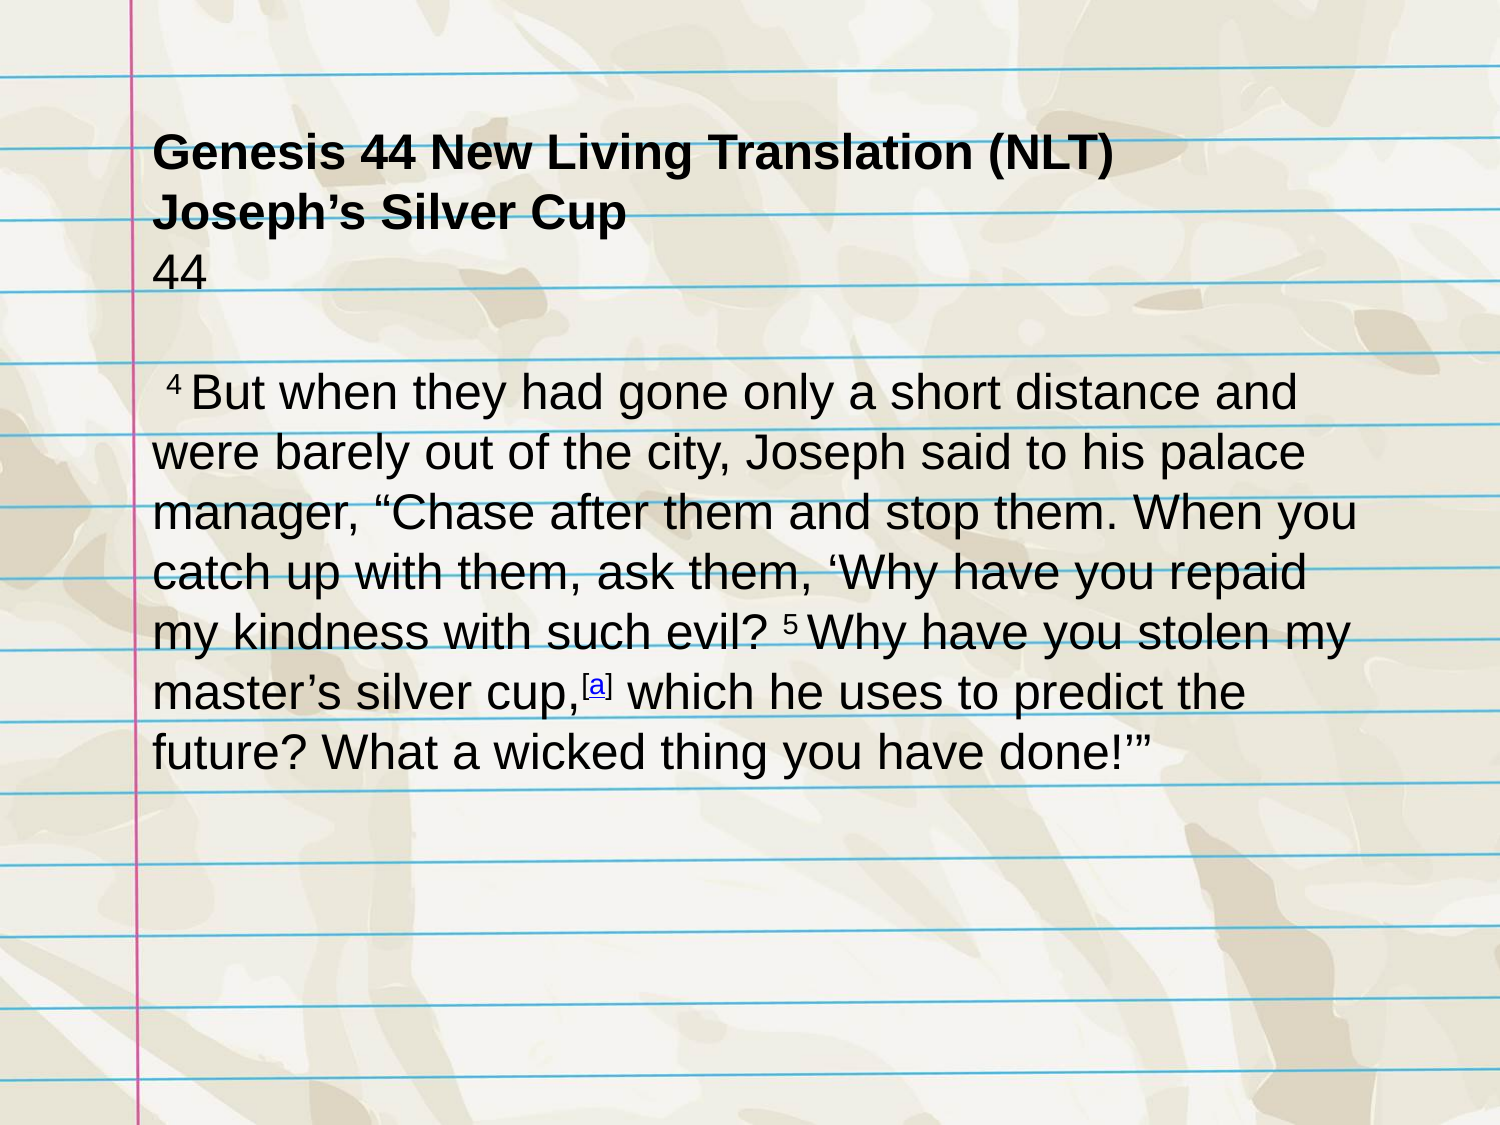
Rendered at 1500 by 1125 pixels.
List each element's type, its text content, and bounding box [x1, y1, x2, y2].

text_box Genesis 44 New Living Translation (NLT) Joseph’s Silver Cup 44 4 But when they had gone only a short distance and were barely out of the city, Joseph said to his palace manager, “Chase after them and stop them. When you catch up with them, ask them, ‘Why have you repaid my kindness with such evil? 5 Why have you stolen my master’s silver cup,[a] which he uses to predict the future? What a wicked thing you have done!’” [137, 112, 1400, 788]
picture [0, 0, 1500, 1125]
